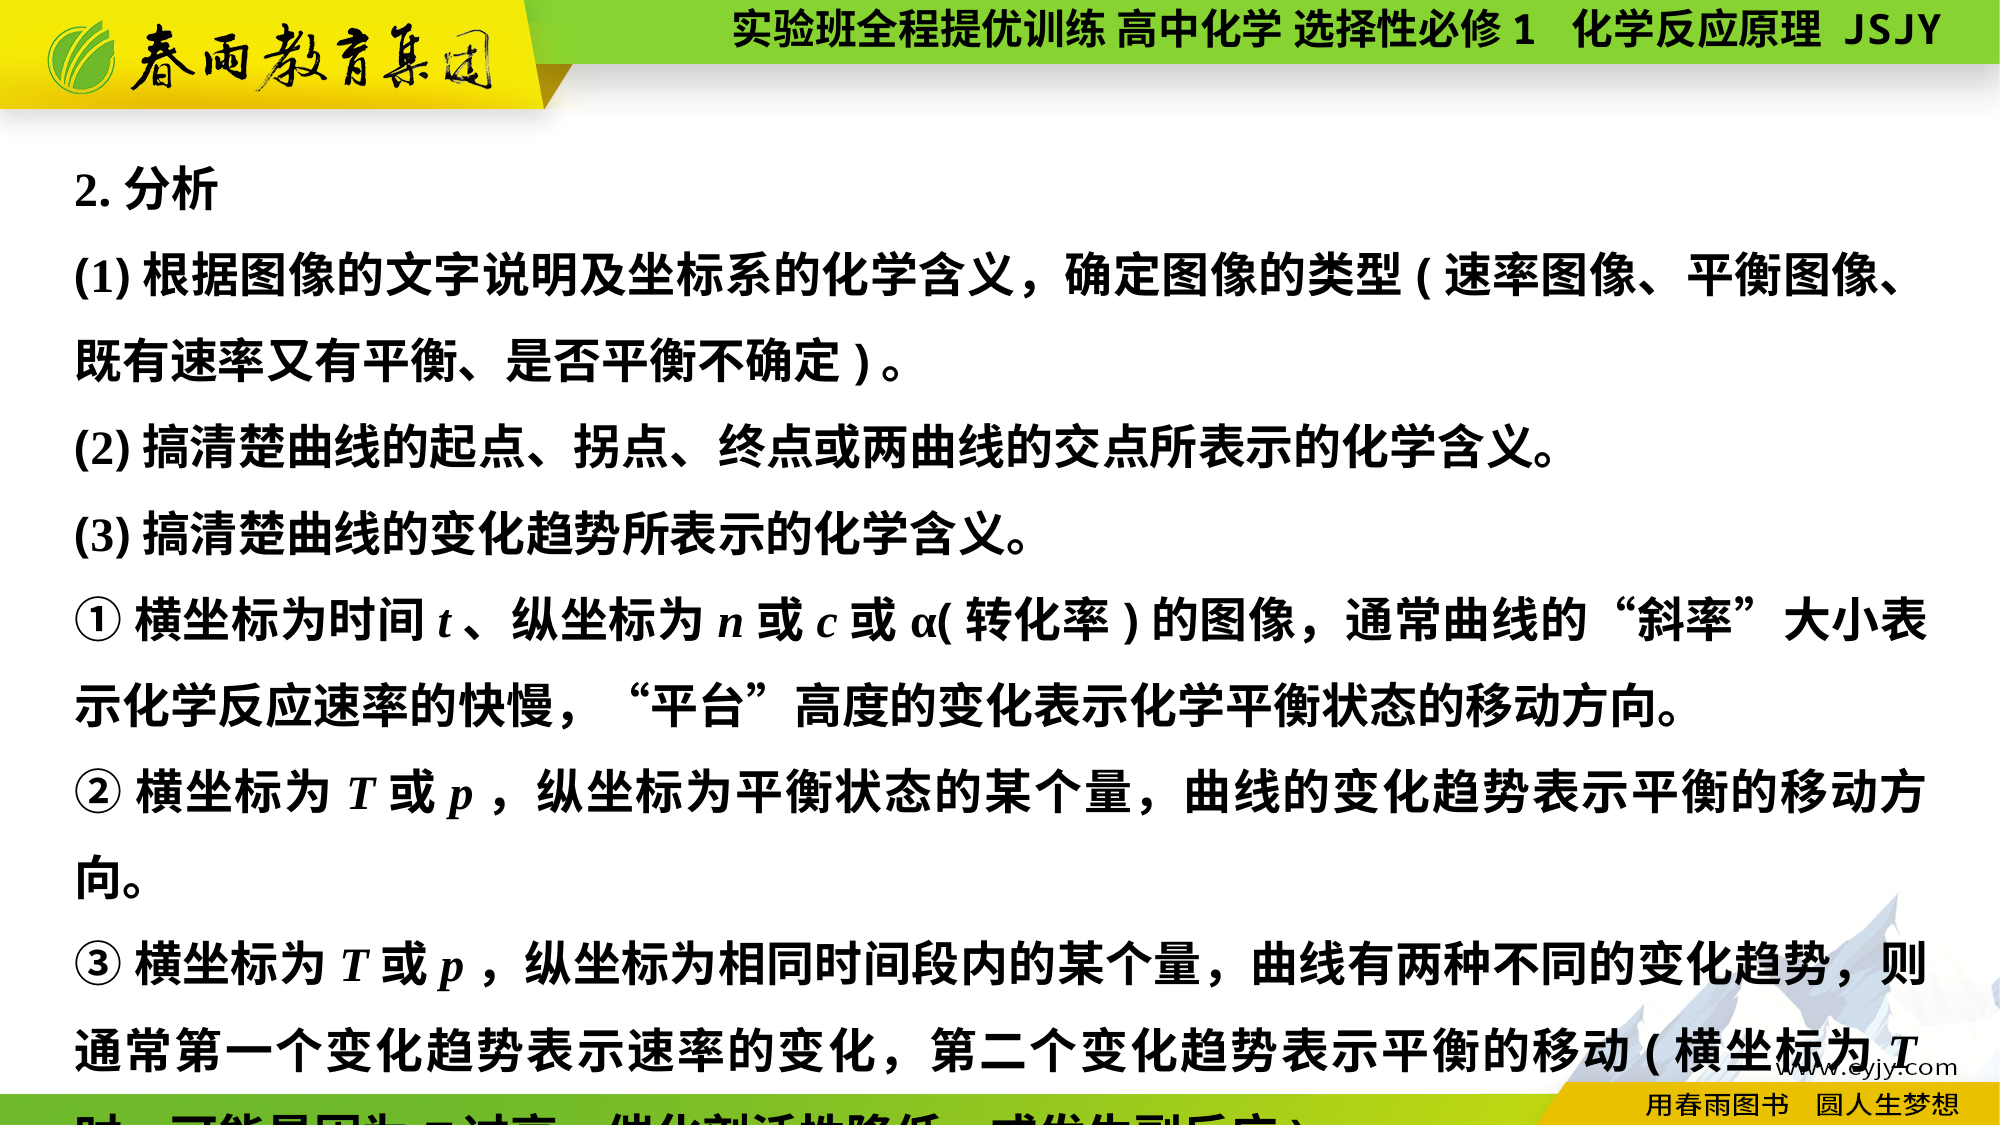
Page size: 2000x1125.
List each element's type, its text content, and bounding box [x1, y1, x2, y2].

picture [0, 0, 2000, 1125]
list 2.分析 (1)根据图像的文字说明及坐标系的化学含义，确定图像的类型(速率图像、平衡图像、既有速率又有平衡、是否平衡不确定)。 (2)搞清楚曲线的起点、拐点、终点或两曲线的交点所表示的化学含义。 (3)搞清楚曲线的变化趋势所表示的化学含义。 ①横坐标为时间t、纵坐标为n或c或α(转化率)的图像，通常曲线的“斜率”大小表示化学反应速率的快慢，“平台”高度的变化表示化学平衡状态的移动方向。 ②横坐标为T或p，纵坐标为平衡状态的某个量，曲线的变化趋势表示平衡的移动方向。 ③横坐标为T或p，纵坐标为相同时间段内的某个量，曲线有两种不同的变化趋势，则通常第一个变化趋势表示速率的变化，第二个变化趋势表示平衡的移动(横坐标为T时，可能是因为T过高，催化剂活性降低，或发生副反应)。 [59, 122, 1944, 1085]
